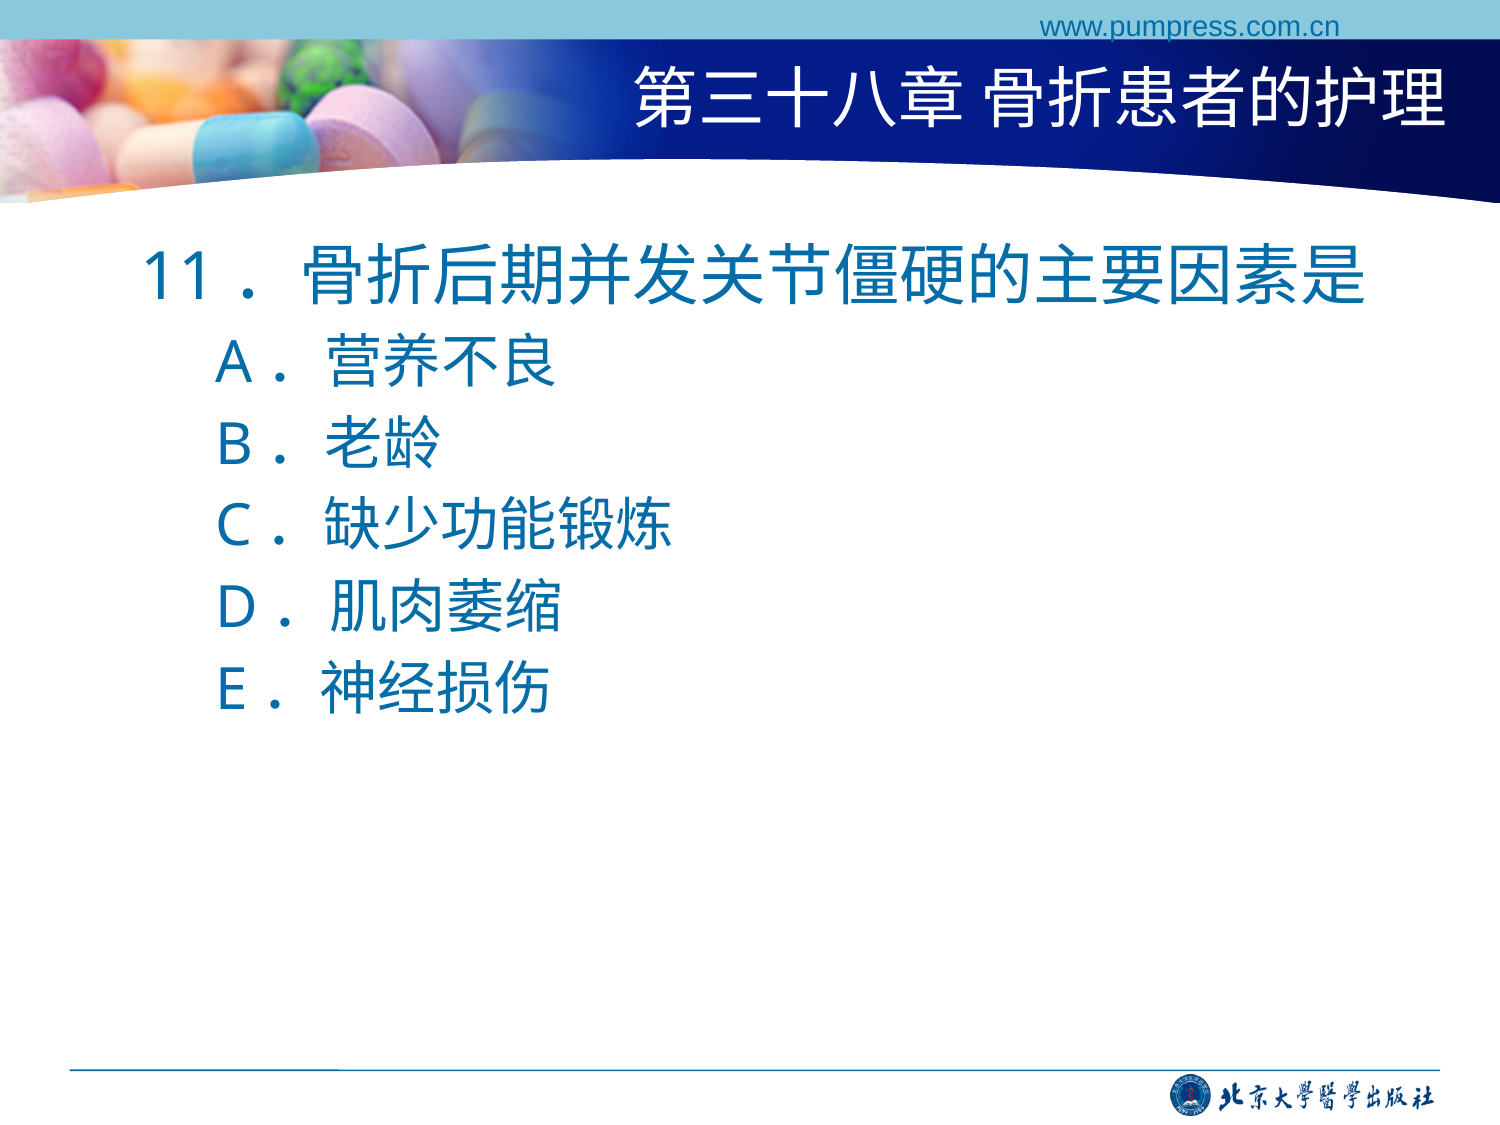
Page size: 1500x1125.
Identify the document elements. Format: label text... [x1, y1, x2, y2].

slide_number www.pumpress.com.cn [1025, 0, 1463, 38]
picture [1170, 1074, 1436, 1118]
list 11．骨折后期并发关节僵硬的主要因素是 A．营养不良 B．老龄 C．缺少功能锻炼 D．肌肉萎缩 E．神经损伤 [49, 224, 1463, 1026]
picture [0, 40, 1500, 203]
title 第三十八章 骨折患者的护理 [137, 49, 1463, 143]
